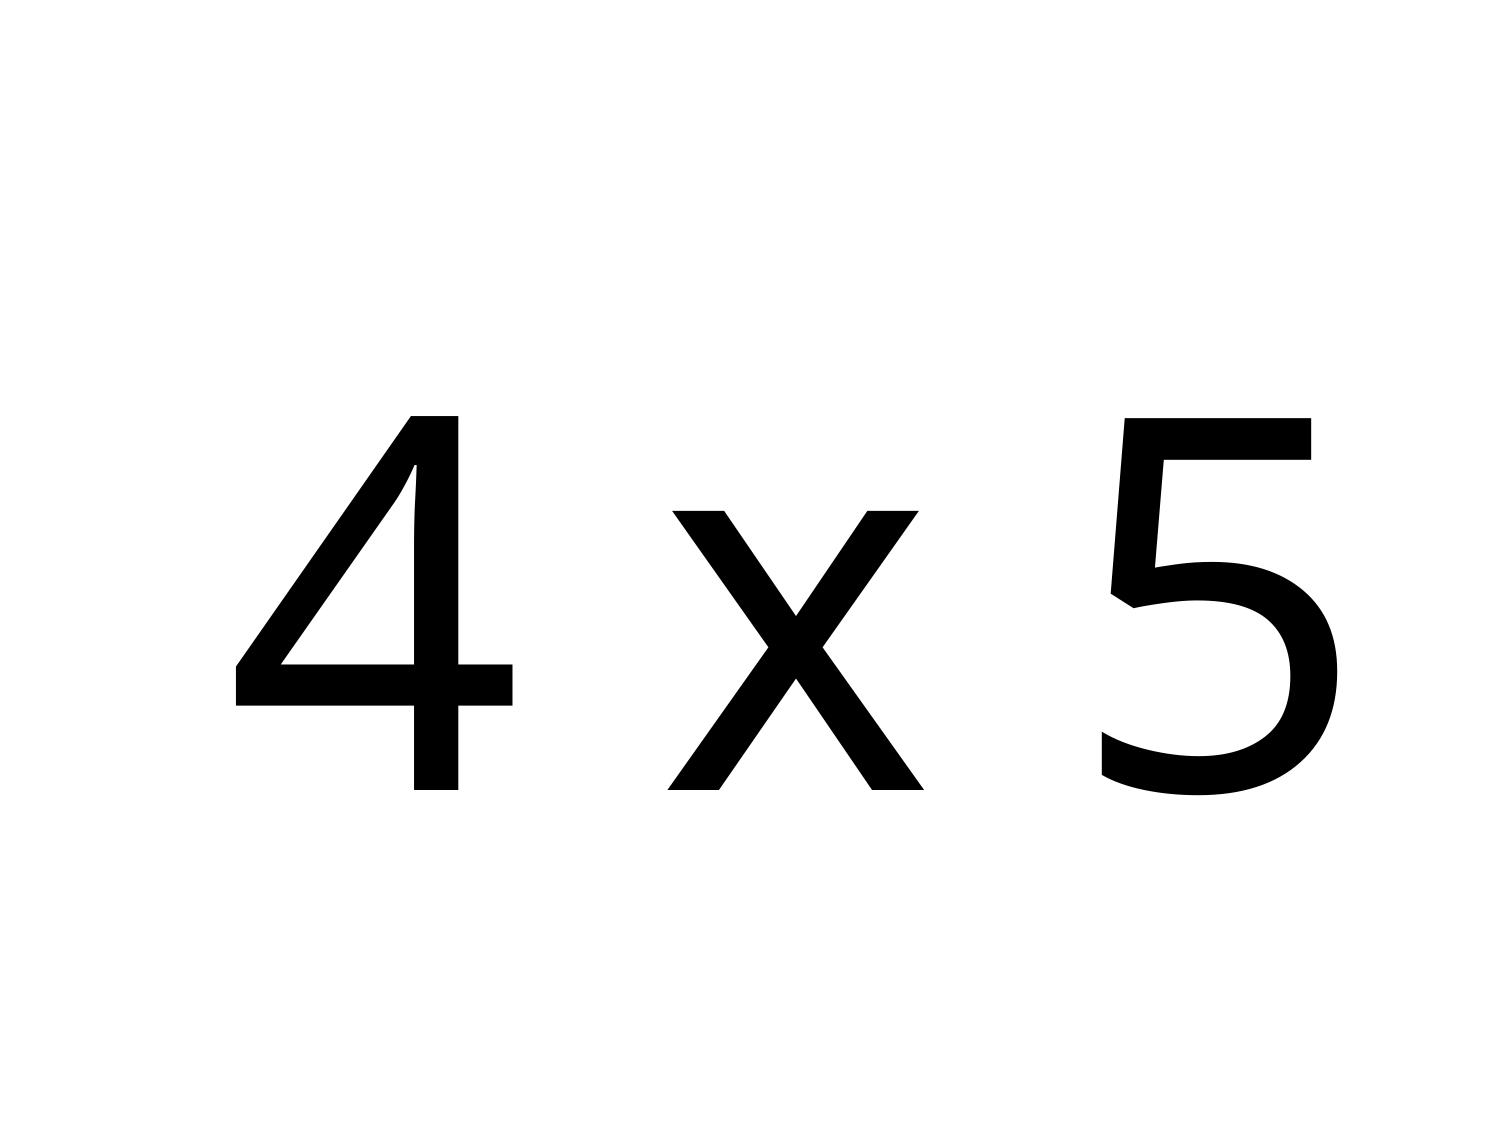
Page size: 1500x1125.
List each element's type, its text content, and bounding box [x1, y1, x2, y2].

list 4 x 5 [75, 262, 1425, 1005]
